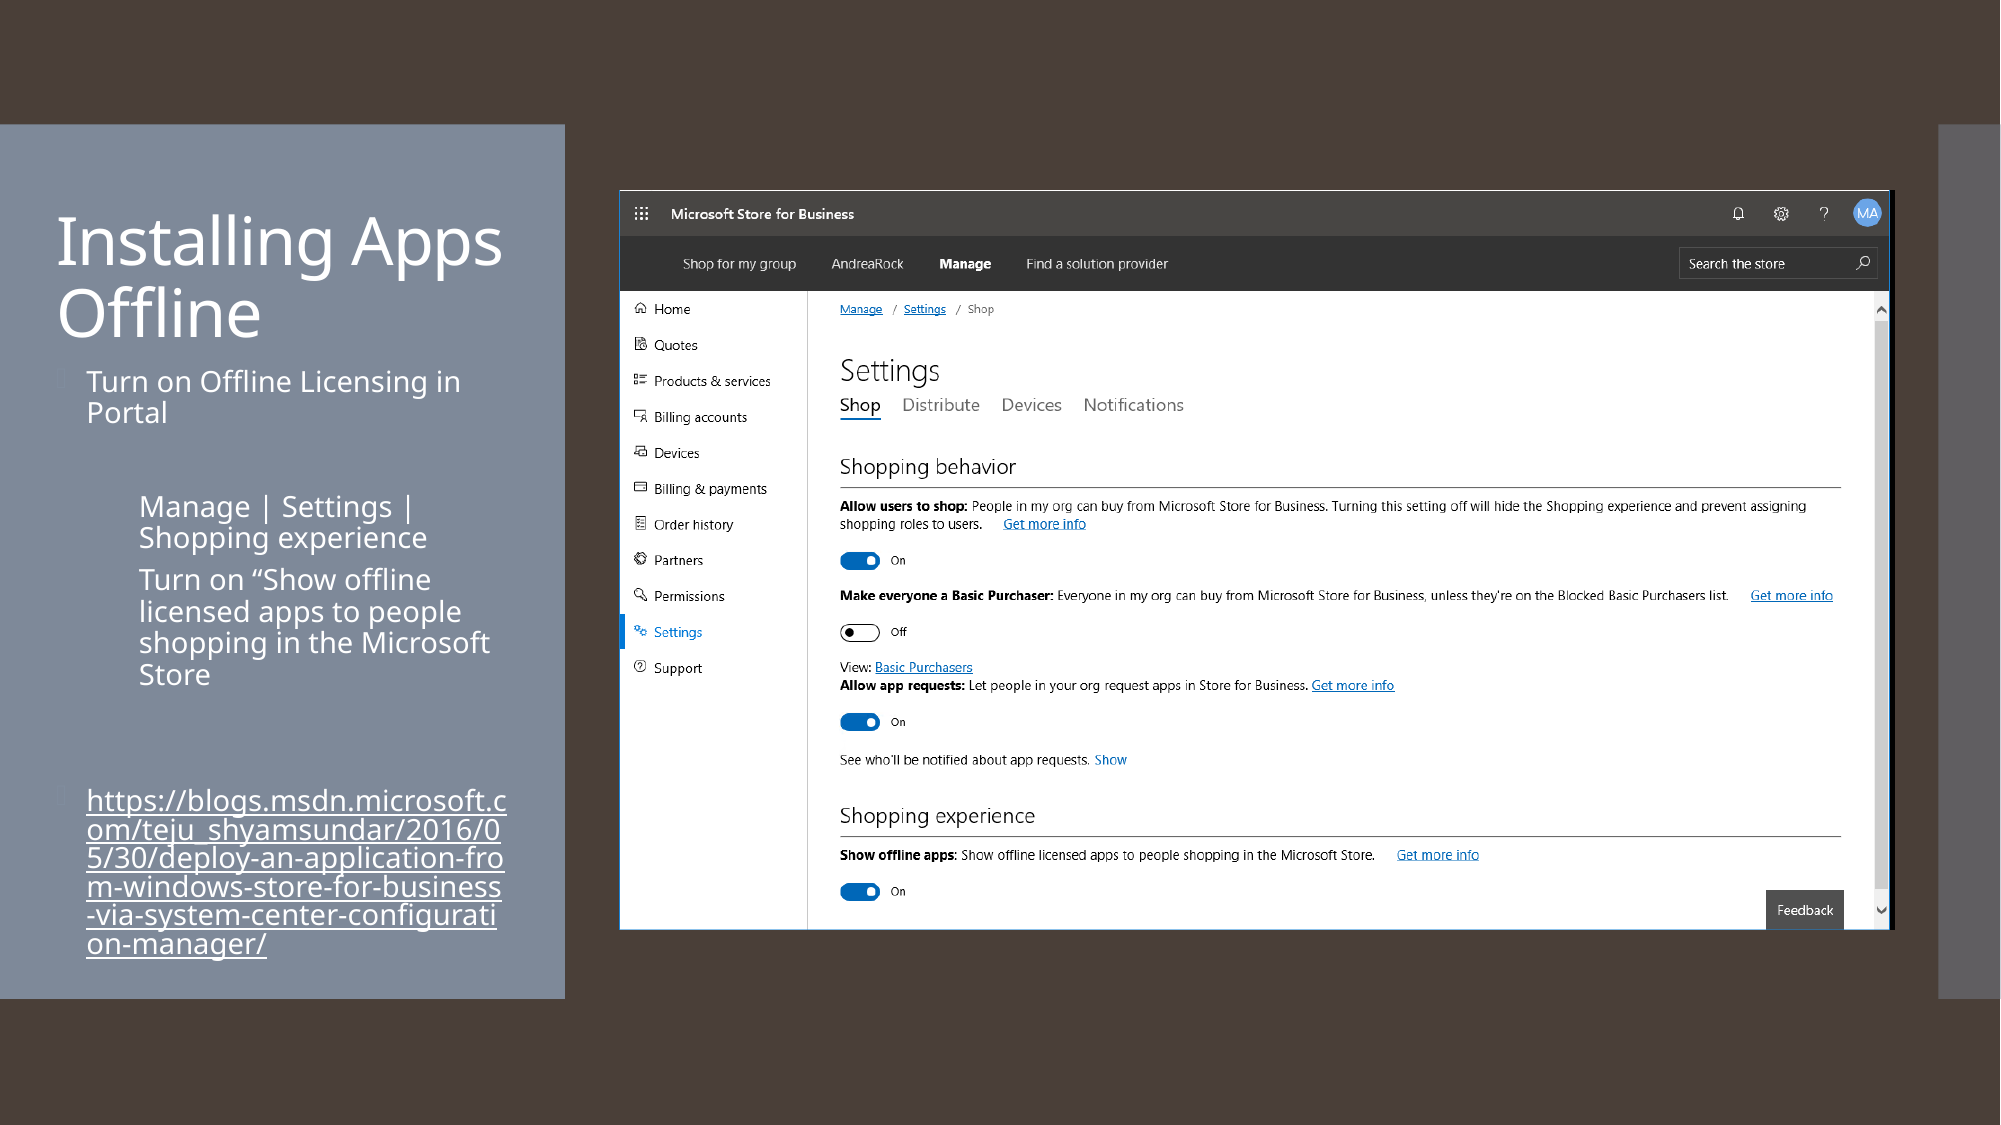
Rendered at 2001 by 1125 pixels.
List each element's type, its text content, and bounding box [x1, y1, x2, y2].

list Turn on Offline Licensing in Portal Manage | Settings | Shopping experience Turn on “Show offline licensed apps to people shopping in the Microsoft Store https://blogs.msdn.microsoft.com/teju_shyamsundar/2016/05/30/deploy-an-application-from-windows-store-for-business-via-system-center-configuration-manager/ [41, 359, 525, 969]
picture [619, 190, 1896, 931]
title Installing Apps Offline [41, 184, 525, 359]
